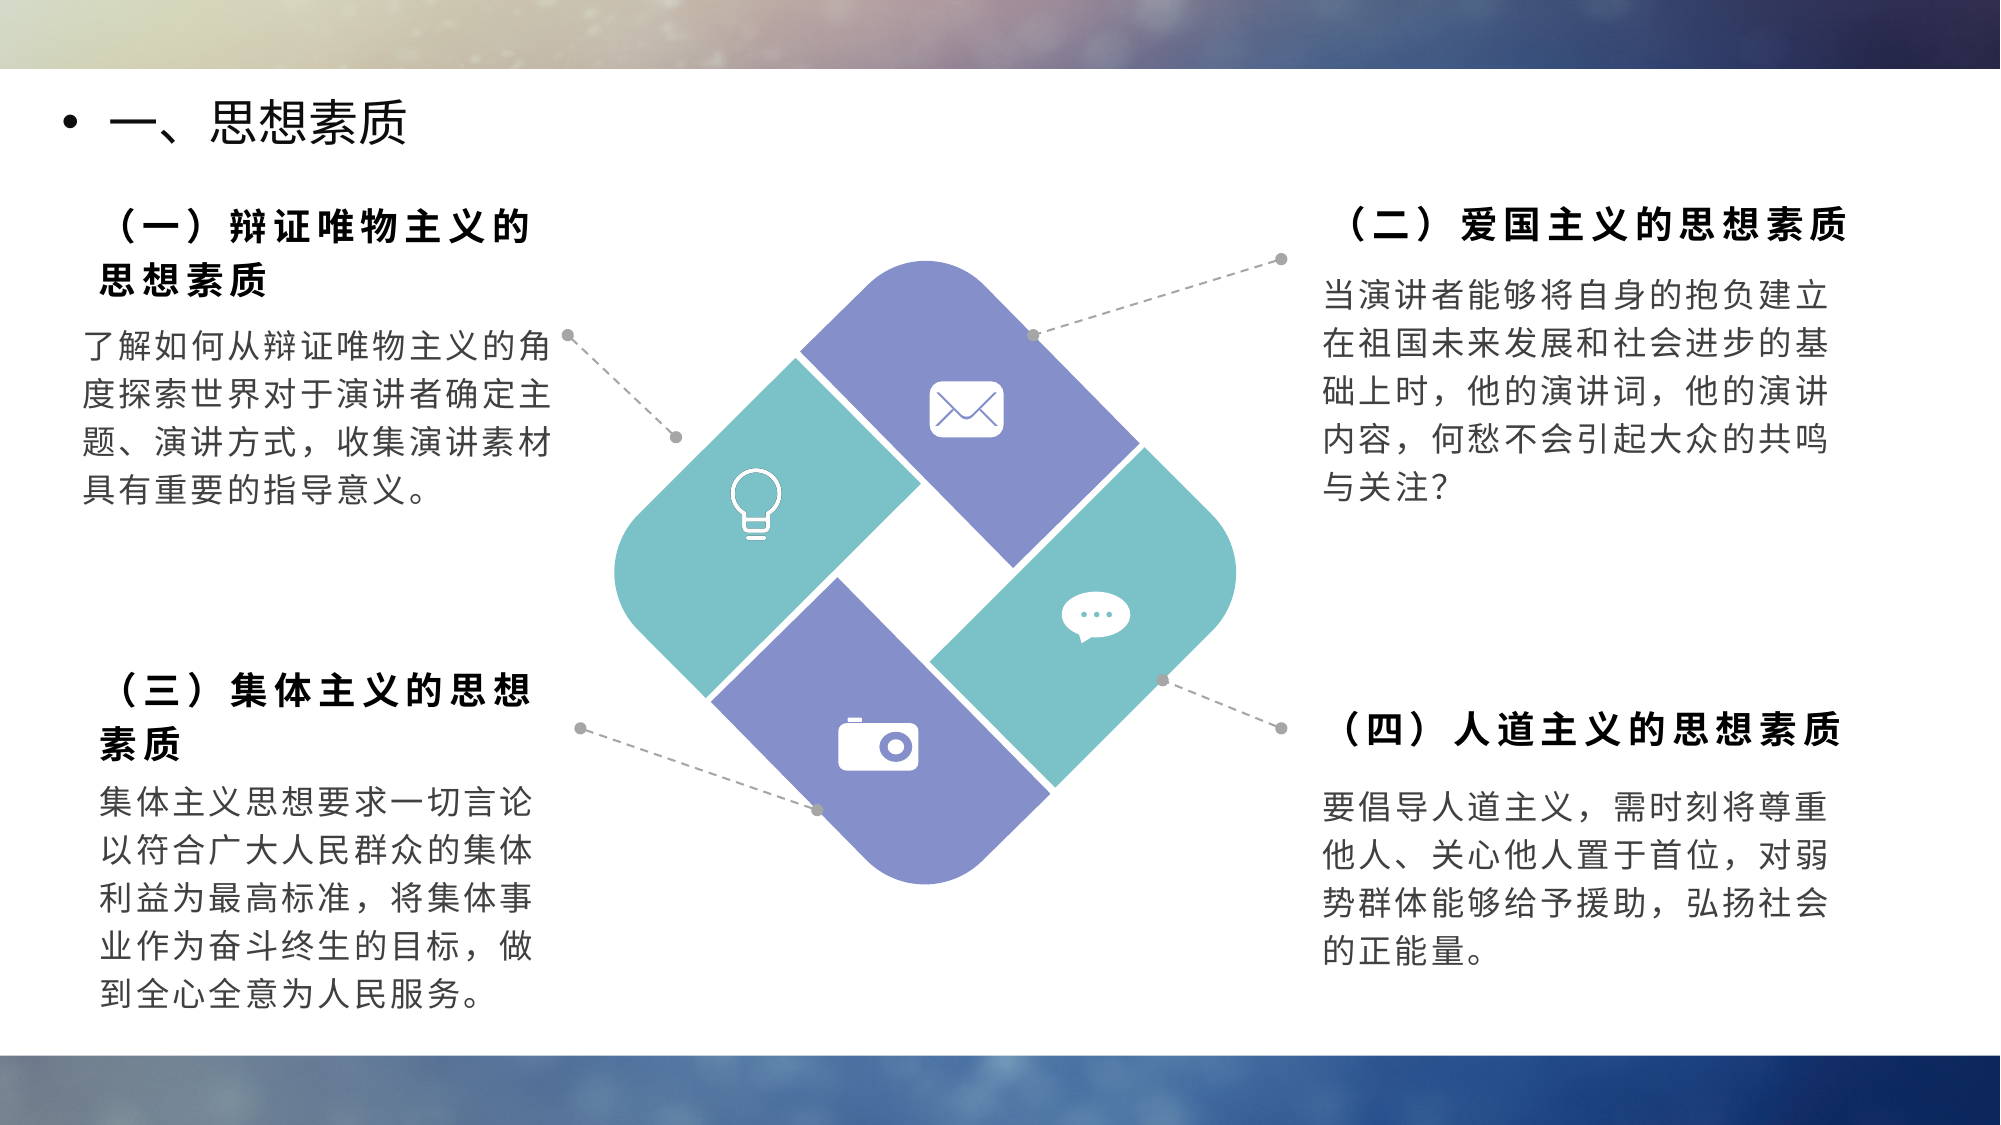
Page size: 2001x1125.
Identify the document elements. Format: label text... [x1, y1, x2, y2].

picture [0, 1056, 2000, 1125]
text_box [1033, 259, 1282, 336]
text_box （二）爱国主义的思想素质 [1314, 178, 1885, 260]
text_box [798, 259, 1142, 570]
text_box [613, 356, 923, 700]
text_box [567, 335, 677, 438]
text_box [709, 575, 1052, 886]
text_box （四）人道主义的思想素质 [1307, 678, 1885, 771]
picture [710, 458, 800, 548]
text_box 当演讲者能够将自身的抱负建立在祖国未来发展和社会进步的基础上时，他的演讲词，他的演讲内容，何愁不会引起大众的共鸣与关注？ [1307, 259, 1855, 513]
picture [0, 0, 2000, 69]
text_box （一）辩证唯物主义的思想素质 [83, 183, 557, 310]
text_box 了解如何从辩证唯物主义的角度探索世界对于演讲者确定主题、演讲方式，收集演讲素材具有重要的指导意义。 [67, 310, 572, 555]
text_box 要倡导人道主义，需时刻将尊重他人、关心他人置于首位，对弱势群体能够给予援助，弘扬社会的正能量。 [1307, 770, 1855, 994]
text_box [928, 445, 1238, 790]
text_box [837, 716, 920, 772]
text_box 集体主义思想要求一切言论以符合广大人民群众的集体利益为最高标准，将集体事业作为奋斗终生的目标，做到全心全意为人民服务。 [85, 766, 572, 1027]
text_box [1162, 680, 1282, 729]
text_box [928, 380, 1005, 439]
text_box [580, 728, 818, 811]
text_box [1060, 590, 1132, 645]
text_box （三）集体主义的思想素质 [85, 657, 558, 766]
text_box 一、思想素质 [46, 84, 570, 160]
